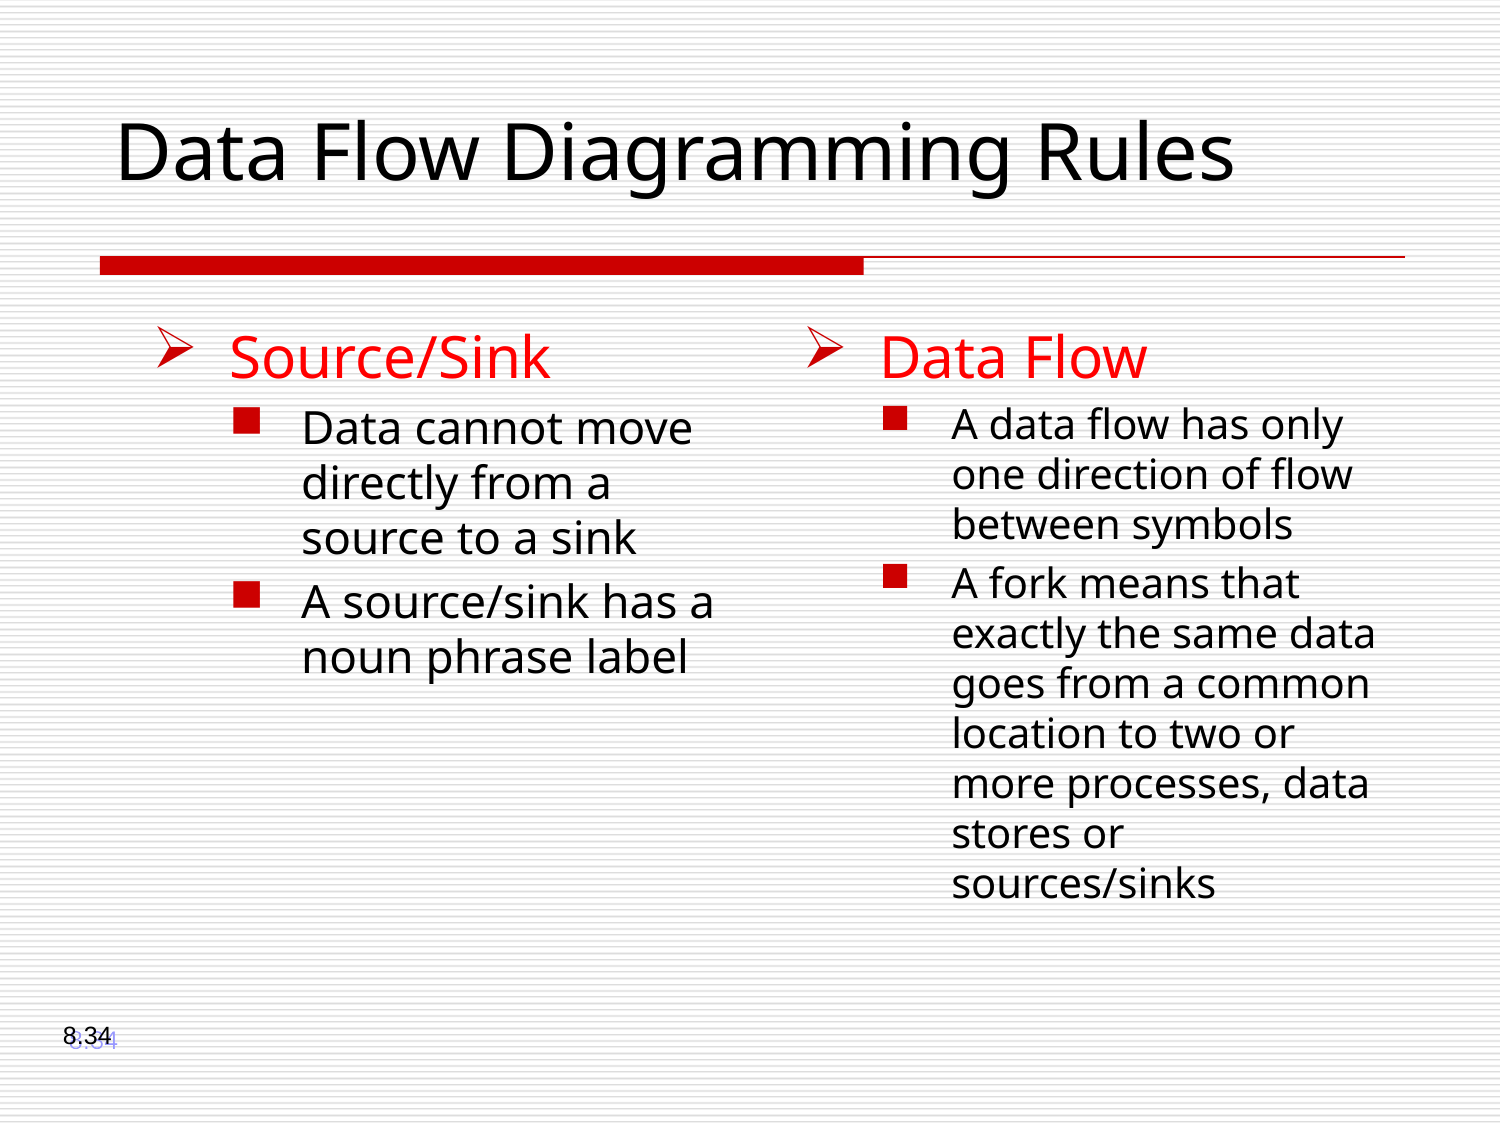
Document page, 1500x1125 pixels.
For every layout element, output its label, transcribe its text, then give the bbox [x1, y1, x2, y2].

text_box [44, 1017, 143, 1091]
text_box 8.34 [37, 1012, 138, 1088]
text_box Source/Sink Data cannot move directly from a source to a sink A source/sink has a noun phrase label [137, 312, 763, 988]
text_box Data Flow A data flow has only one direction of flow between symbols A fork means that exactly the same data goes from a common location to two or more processes, data stores or sources/sinks [787, 312, 1413, 988]
text_box Data Flow Diagramming Rules [99, 16, 1375, 204]
picture [0, 0, 1500, 1125]
